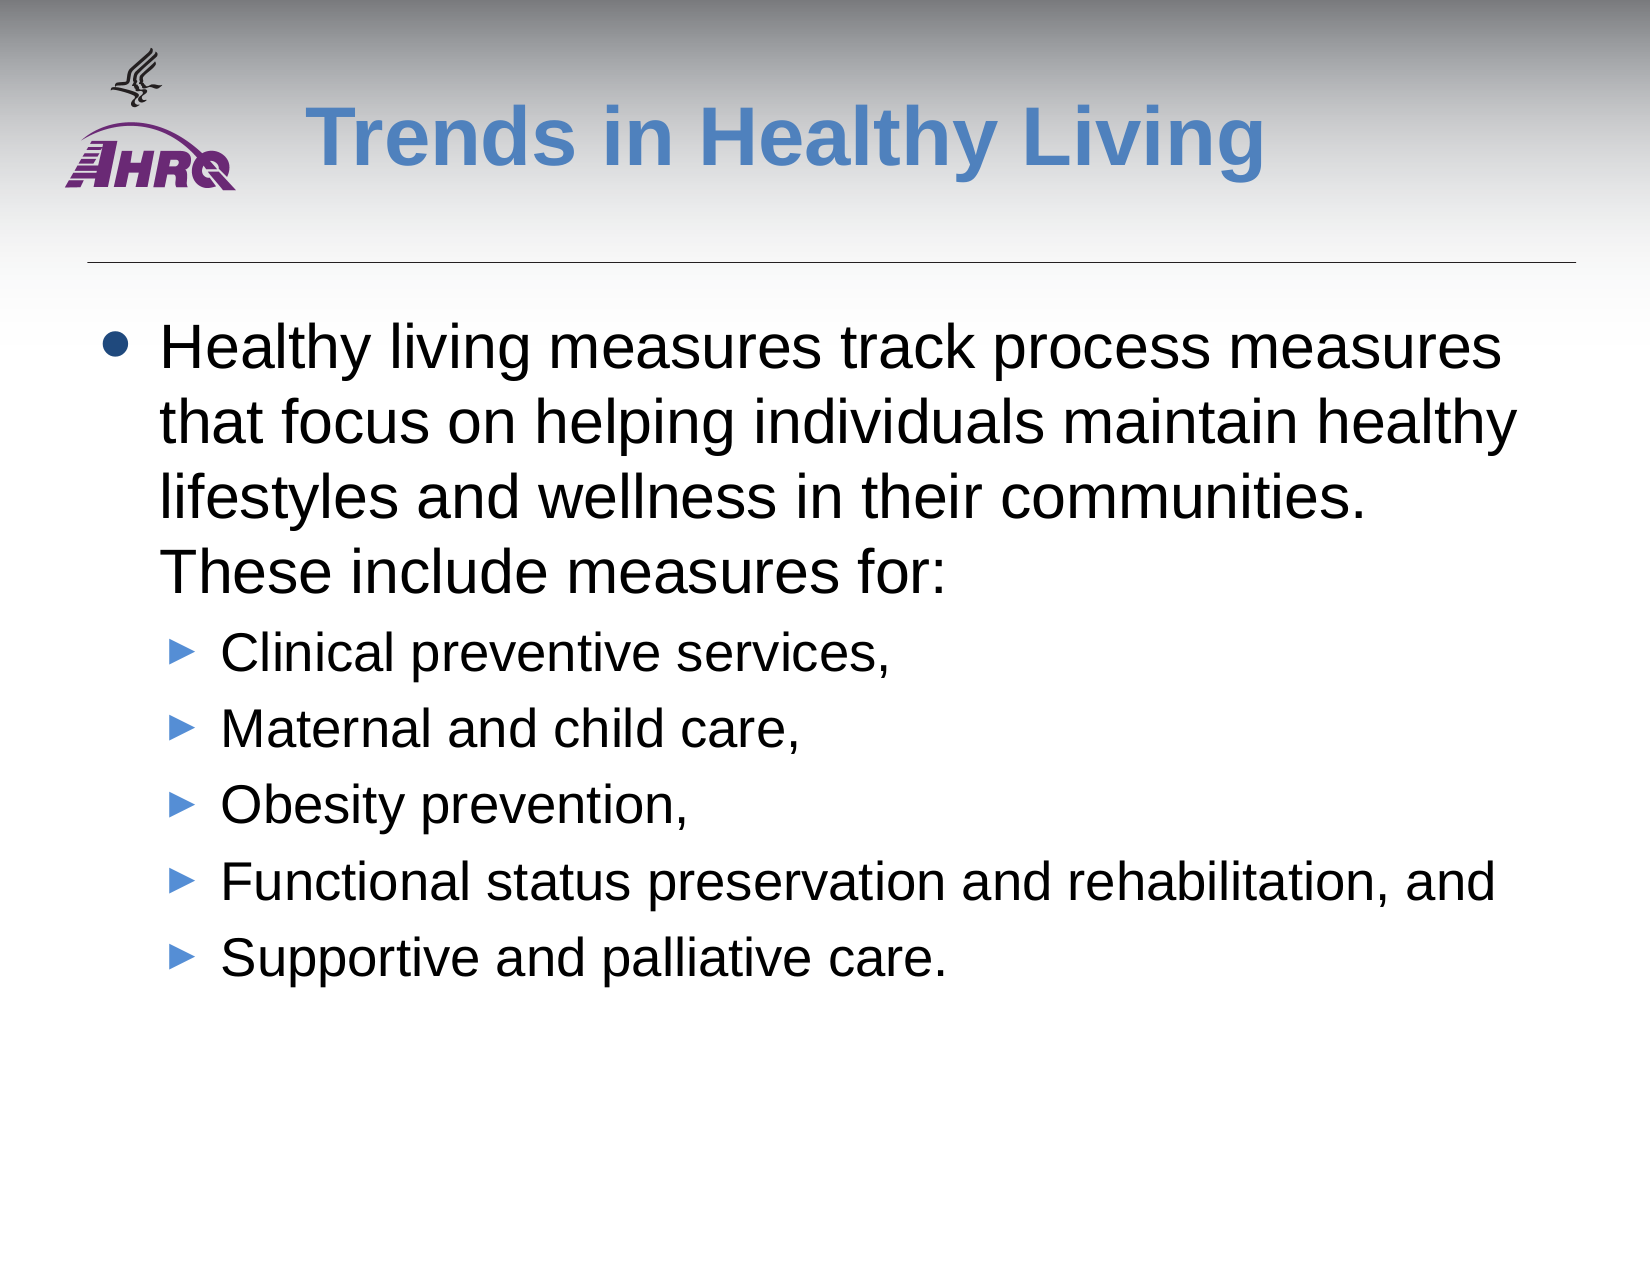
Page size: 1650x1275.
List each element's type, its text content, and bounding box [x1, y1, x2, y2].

picture [0, 0, 1650, 1275]
title Trends in Healthy Living [288, 51, 1568, 213]
list Healthy living measures track process measures that focus on helping individuals maintain healthy lifestyles and wellness in their communities. These include measures for: Clinical preventive services, Maternal and child care, Obesity prevention, Functional status preservation and rehabilitation, and Supportive and palliative care. [82, 297, 1568, 1000]
